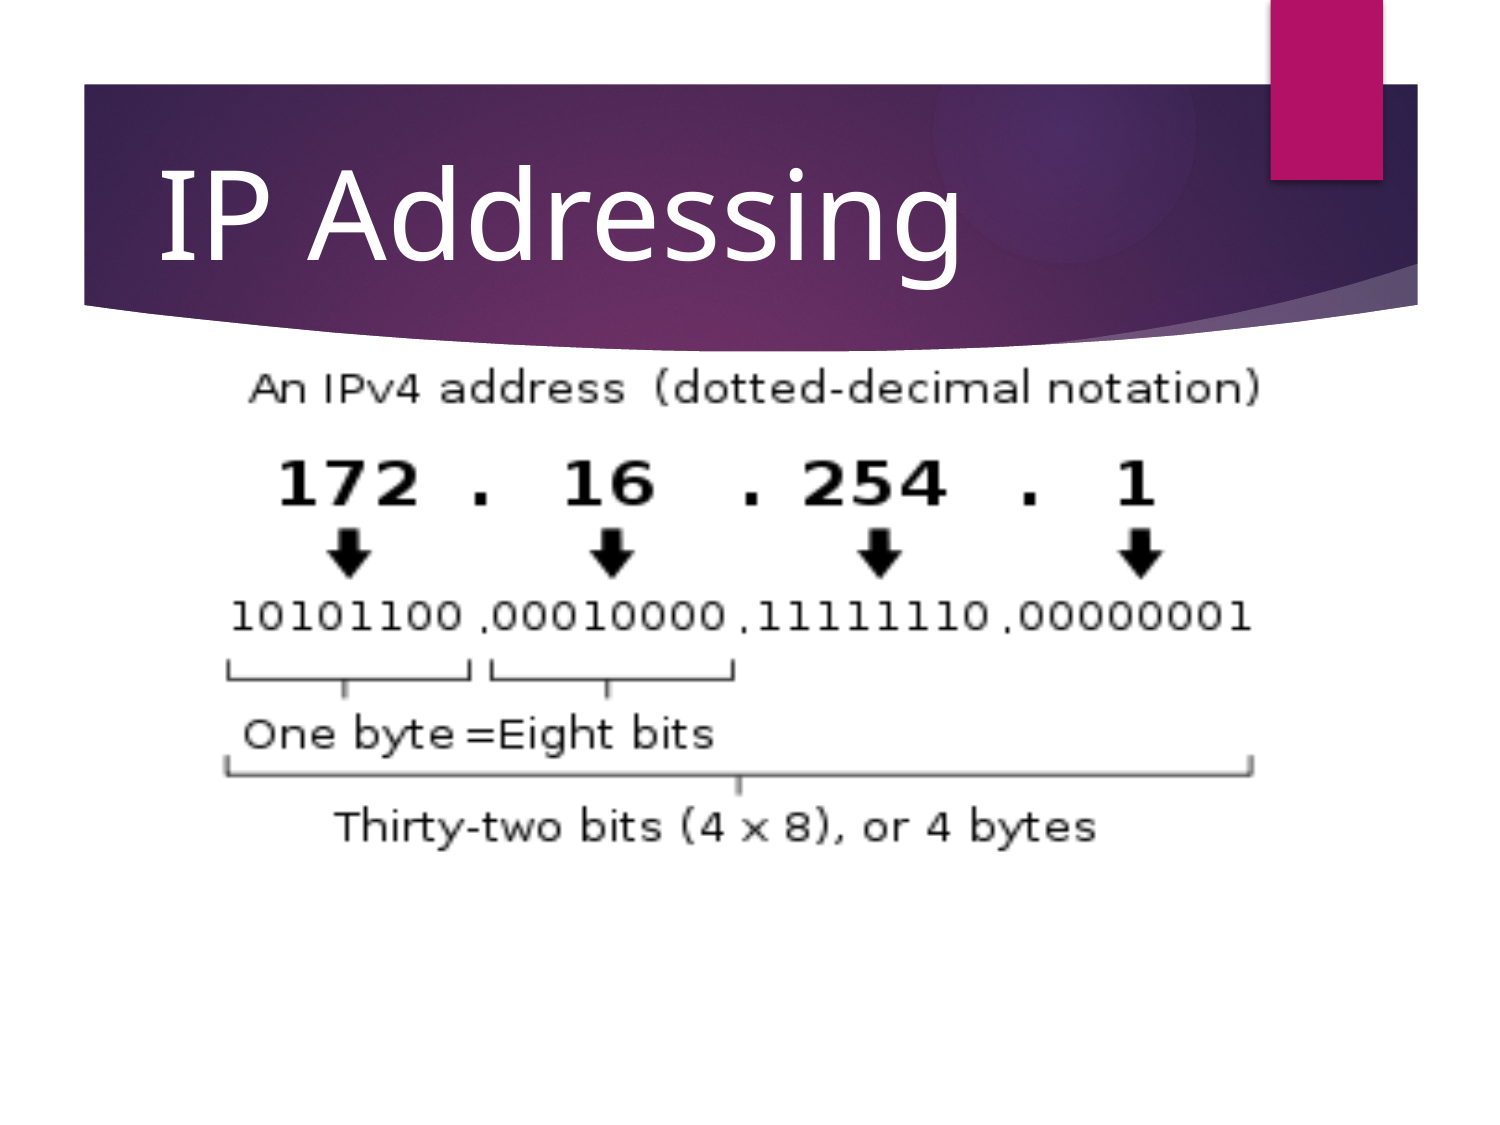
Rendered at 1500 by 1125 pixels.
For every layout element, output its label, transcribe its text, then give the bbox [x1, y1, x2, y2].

picture [187, 324, 1301, 901]
title IP Addressing [142, 152, 1183, 269]
